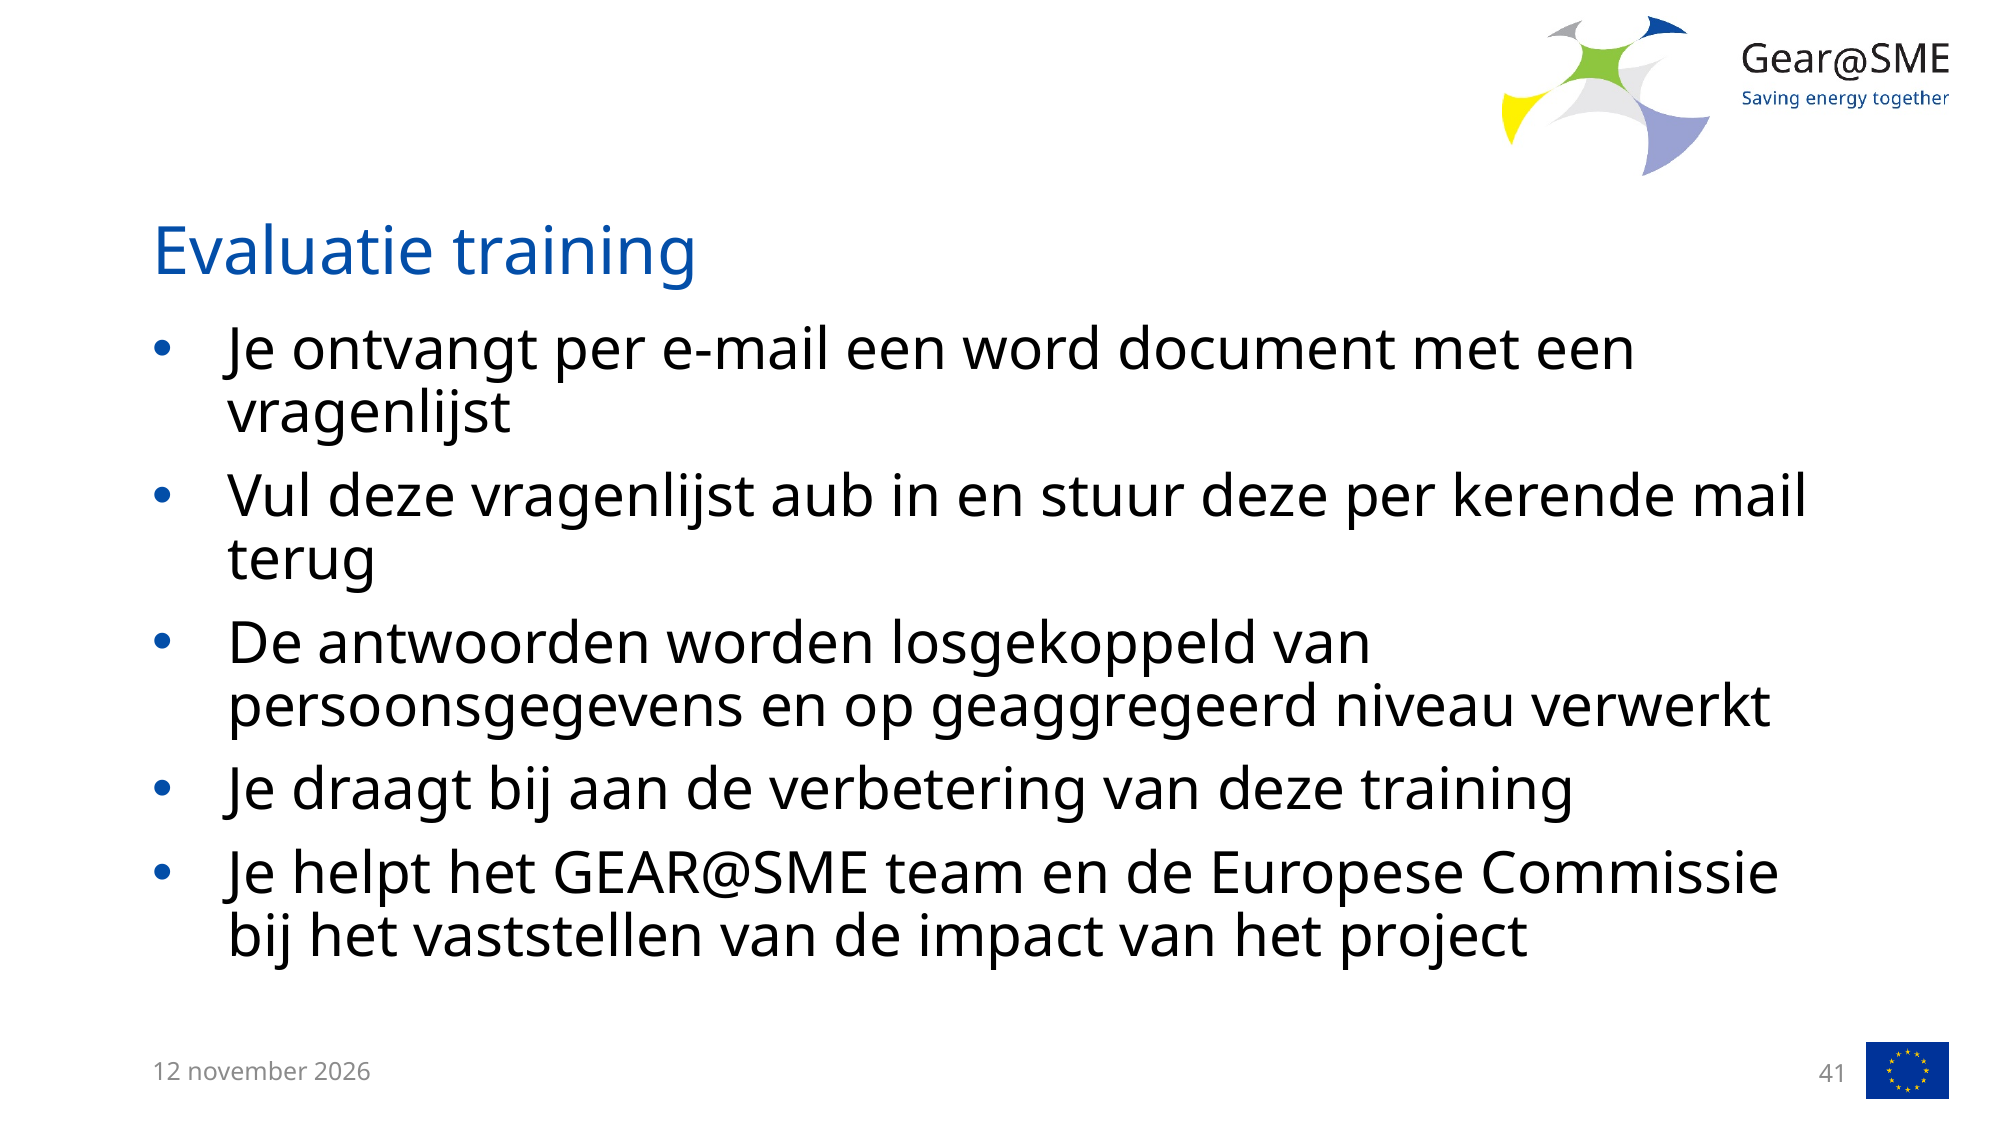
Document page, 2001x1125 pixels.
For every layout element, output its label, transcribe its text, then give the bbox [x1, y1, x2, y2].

picture [1866, 1042, 1949, 1099]
list Je ontvangt per e-mail een word document met een vragenlijst Vul deze vragenlijst aub in en stuur deze per kerende mail terug De antwoorden worden losgekoppeld van persoonsgegevens en op geaggregeerd niveau verwerkt Je draagt bij aan de verbetering van deze training Je helpt het GEAR@SME team en de Europese Commissie bij het vaststellen van de impact van het project [137, 311, 1863, 1015]
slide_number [137, 1042, 588, 1103]
slide_number 41 [1412, 1044, 1863, 1104]
picture [1502, 16, 1949, 176]
title Evaluatie training [137, 205, 1863, 300]
